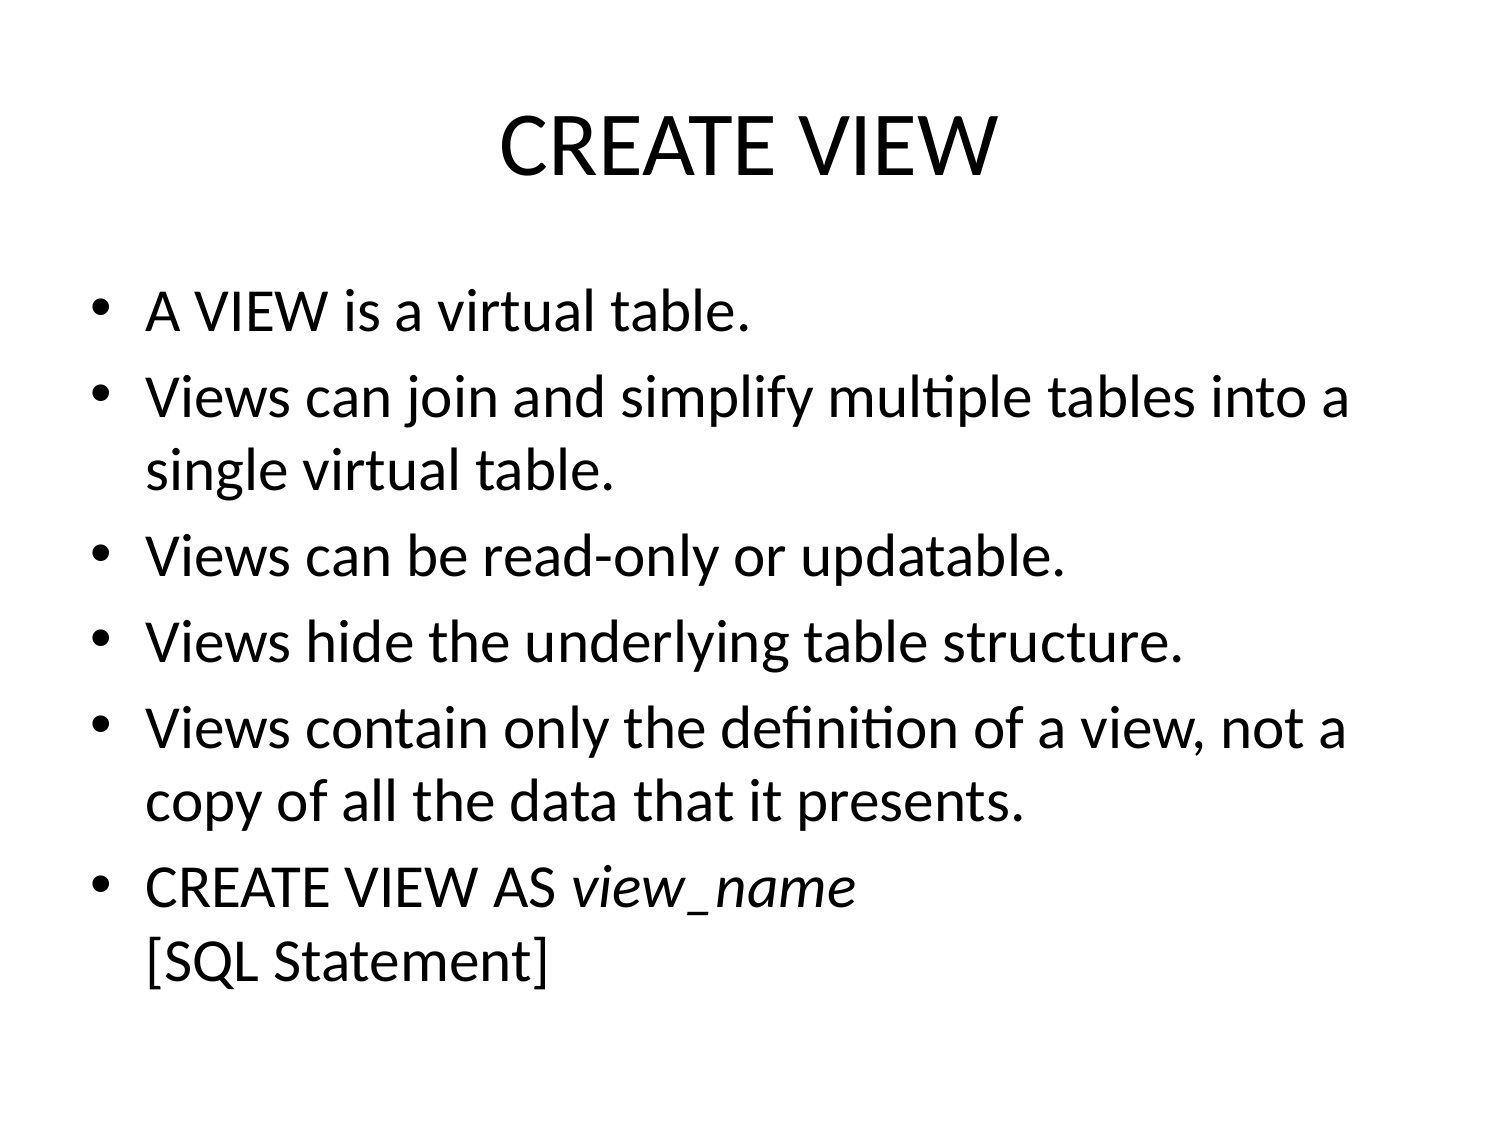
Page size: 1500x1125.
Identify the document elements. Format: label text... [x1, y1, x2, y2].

list A VIEW is a virtual table. Views can join and simplify multiple tables into a single virtual table. Views can be read-only or updatable. Views hide the underlying table structure. Views contain only the definition of a view, not a copy of all the data that it presents. CREATE VIEW AS view_name [SQL Statement] [75, 262, 1425, 1005]
title CREATE VIEW [75, 45, 1425, 233]
